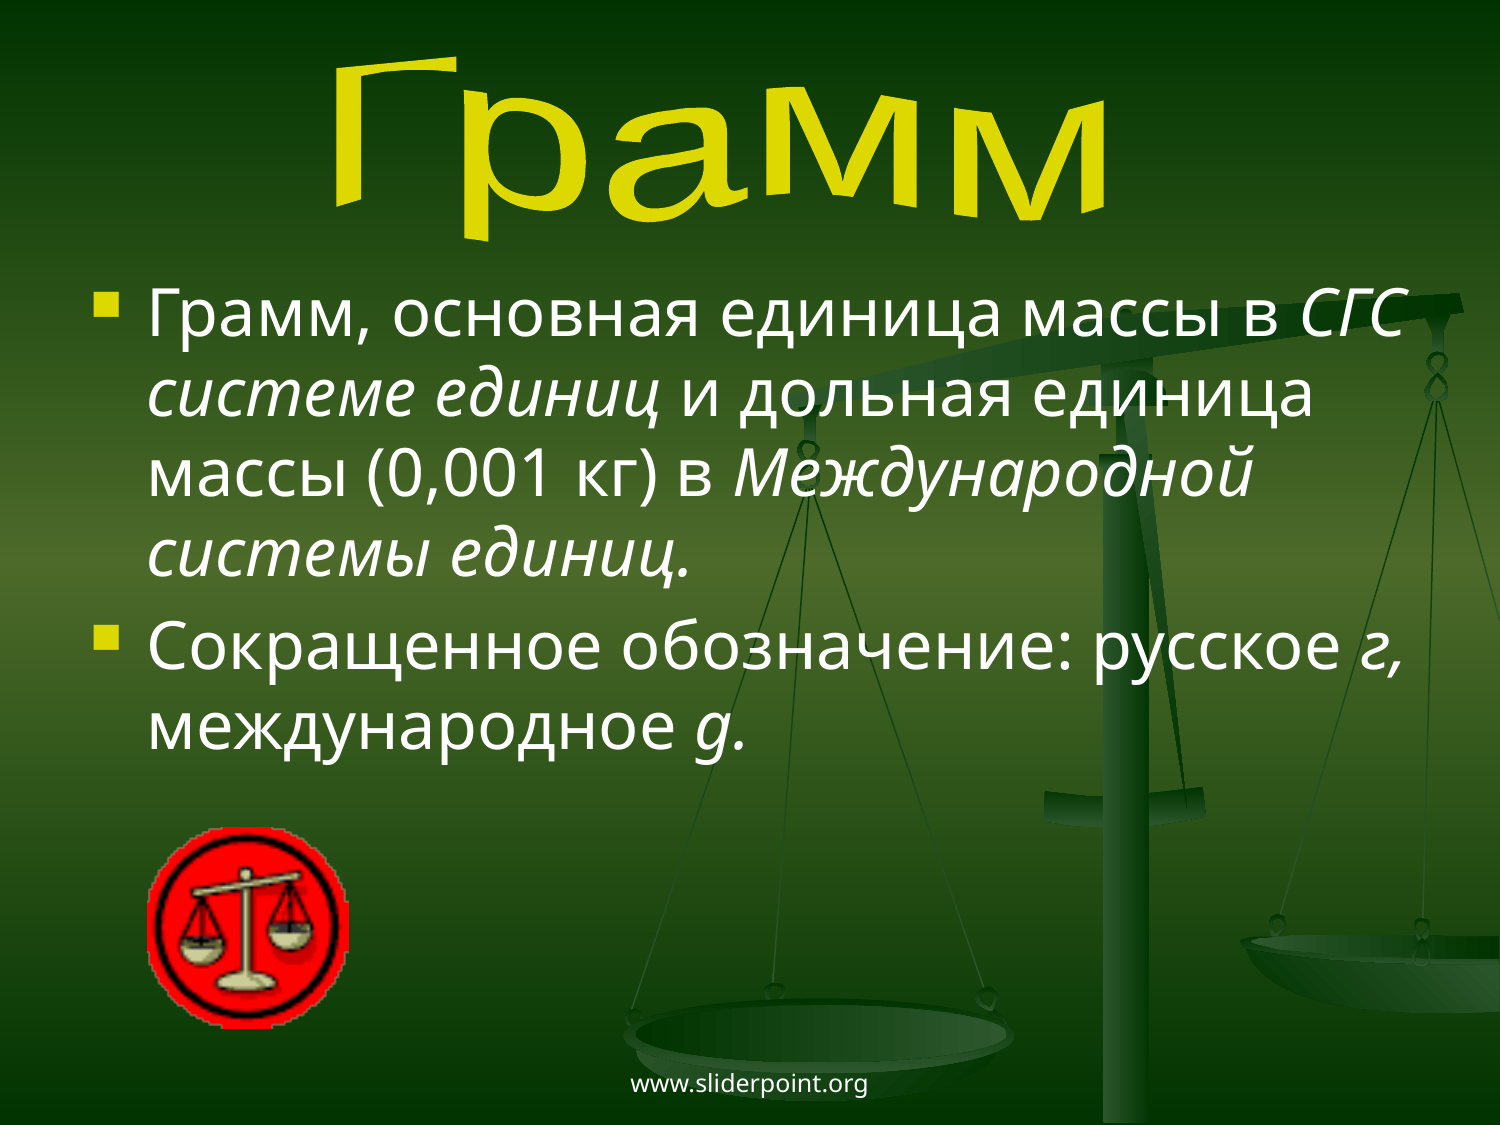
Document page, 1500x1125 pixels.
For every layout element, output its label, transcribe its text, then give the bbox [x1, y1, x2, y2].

picture [147, 827, 349, 1029]
list Грамм, основная единица массы в СГС системе единиц и дольная единица массы (0,001 кг) в Международной системы единиц. Сокращенное обозначение: русское г, международное g. [74, 262, 1426, 1006]
footer www.sliderpoint.org [512, 1029, 988, 1106]
